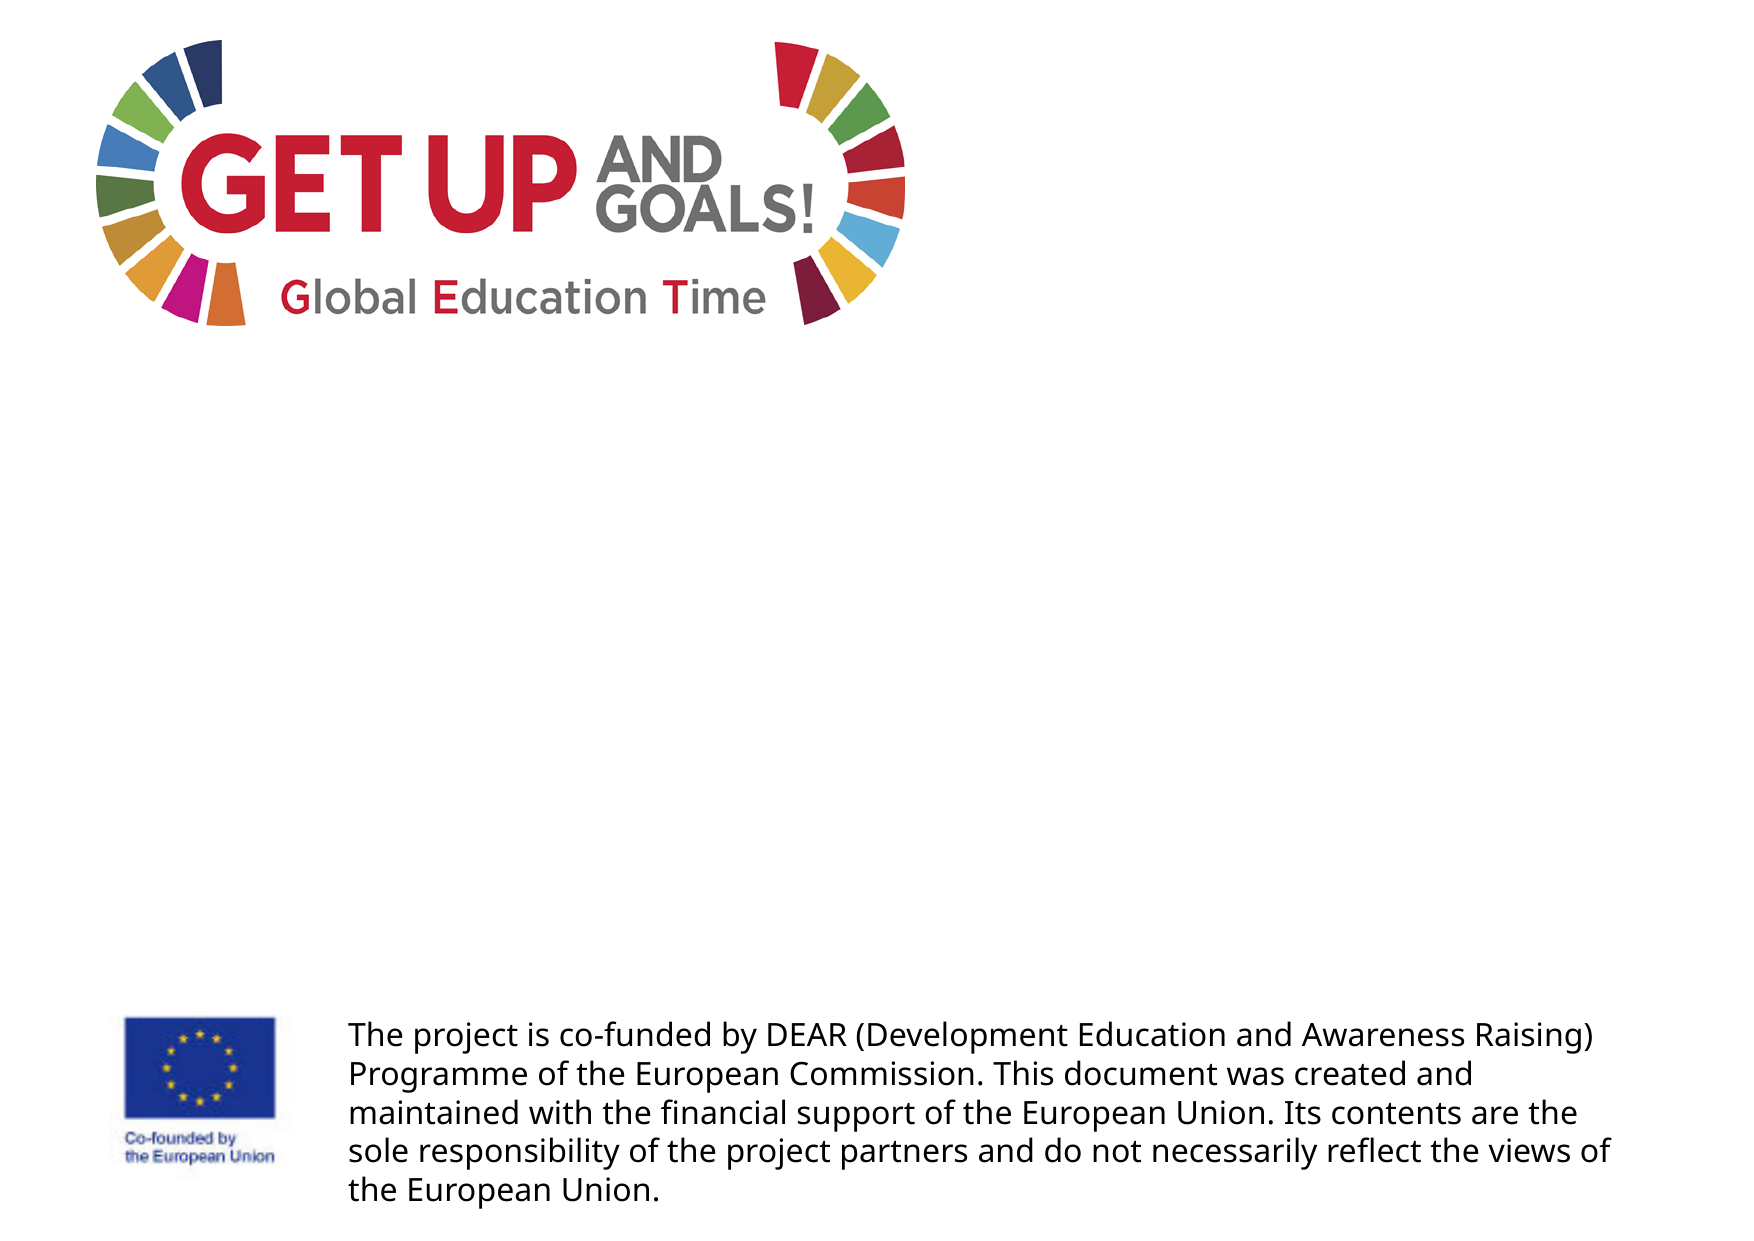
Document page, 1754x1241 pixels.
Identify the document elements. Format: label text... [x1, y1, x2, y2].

picture [96, 40, 905, 326]
picture [109, 1000, 292, 1181]
text_box The project is co-funded by DEAR (Development Education and Awareness Raising) Programme of the European Commission. This document was created and maintained with the financial support of the European Union. Its contents are the sole responsibility of the project partners and do not necessarily reflect the views of the European Union. [333, 1007, 1657, 1216]
